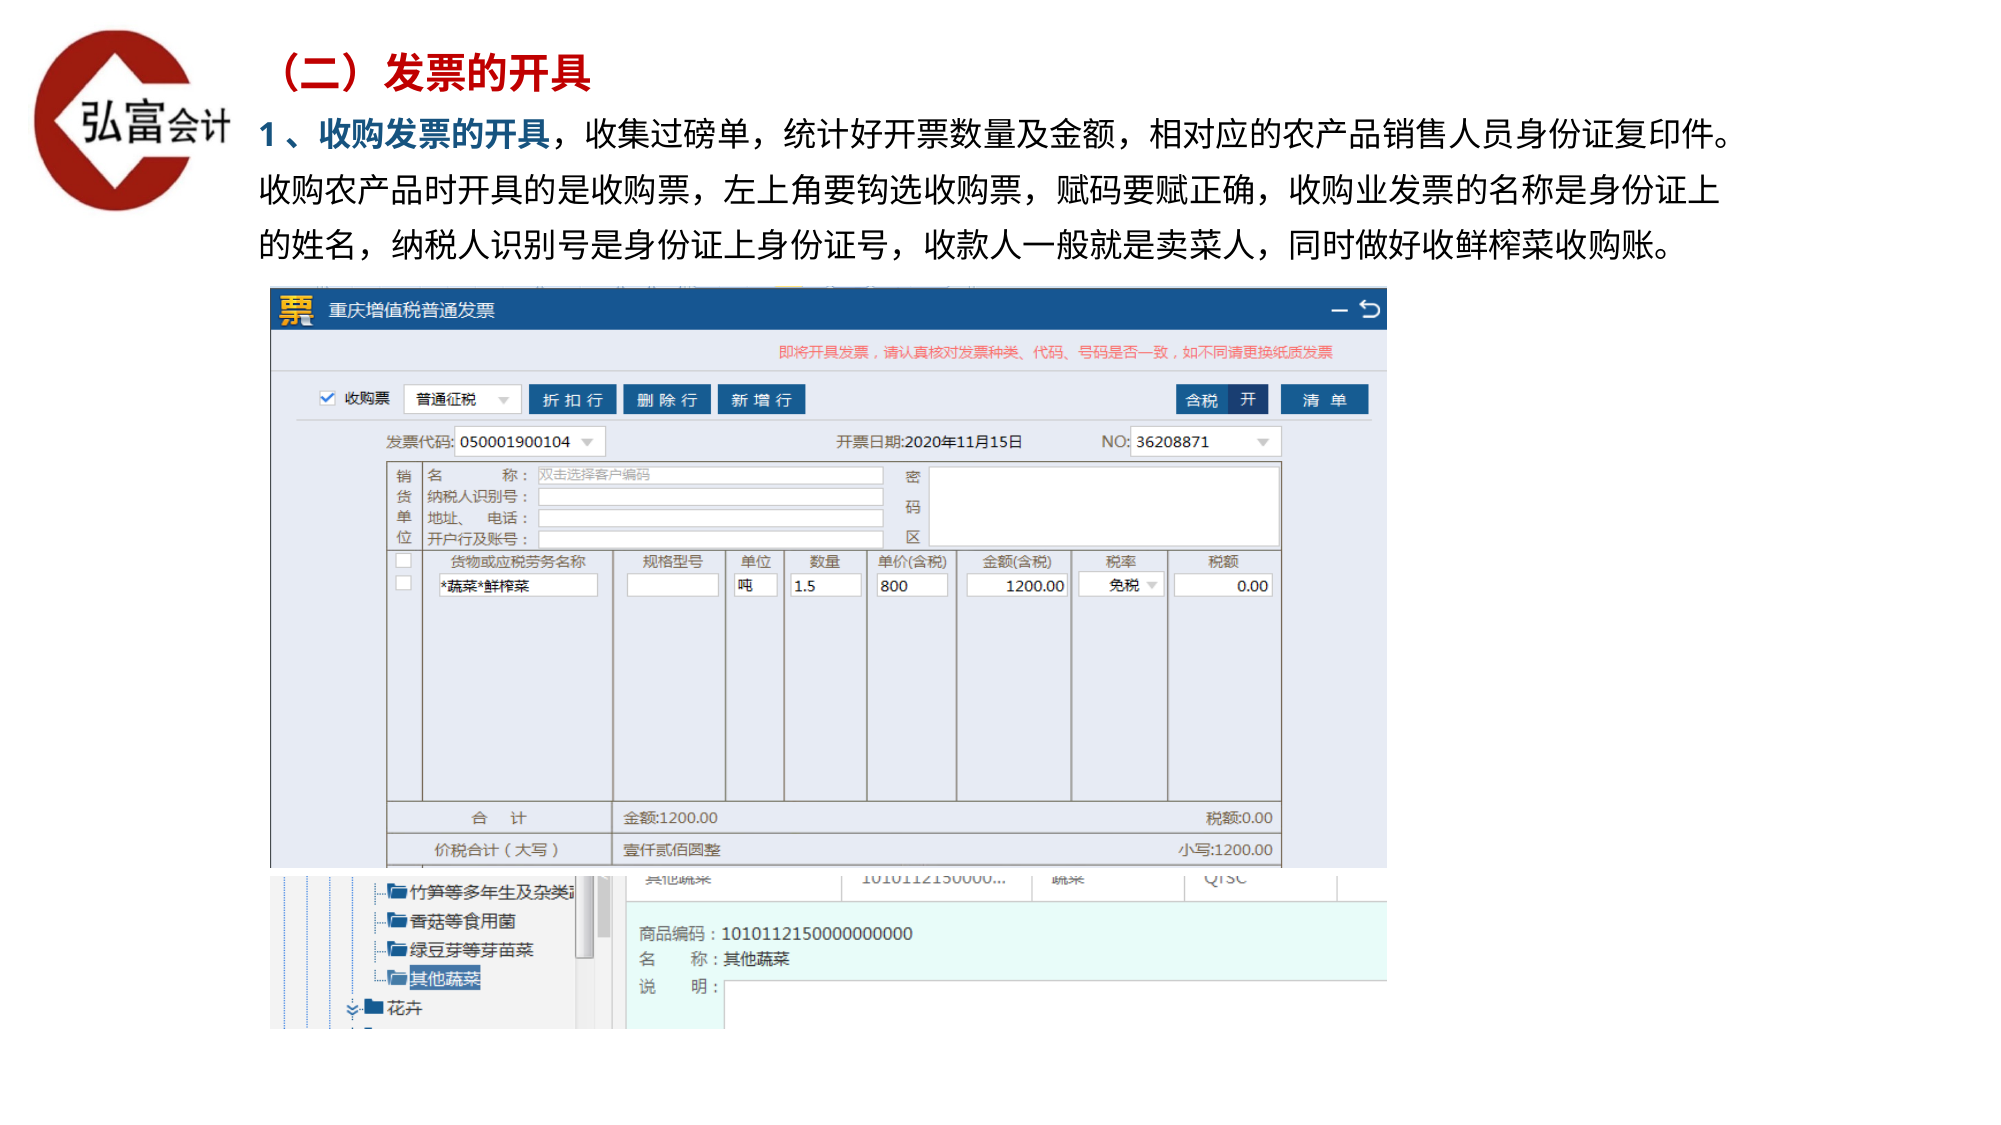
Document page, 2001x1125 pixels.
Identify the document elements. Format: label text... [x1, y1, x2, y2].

text_box （二）发票的开具 1、收购发票的开具，收集过磅单，统计好开票数量及金额，相对应的农产品销售人员身份证复印件。 收购农产品时开具的是收购票，左上角要钩选收购票，赋码要赋正确，收购业发票的名称是身份证上的姓名，纳税人识别号是身份证上身份证号，收款人一般就是卖菜人，同时做好收鲜榨菜收购账。 [243, 9, 1757, 272]
picture [28, 9, 234, 239]
picture [270, 876, 1387, 1029]
picture [270, 286, 1387, 868]
